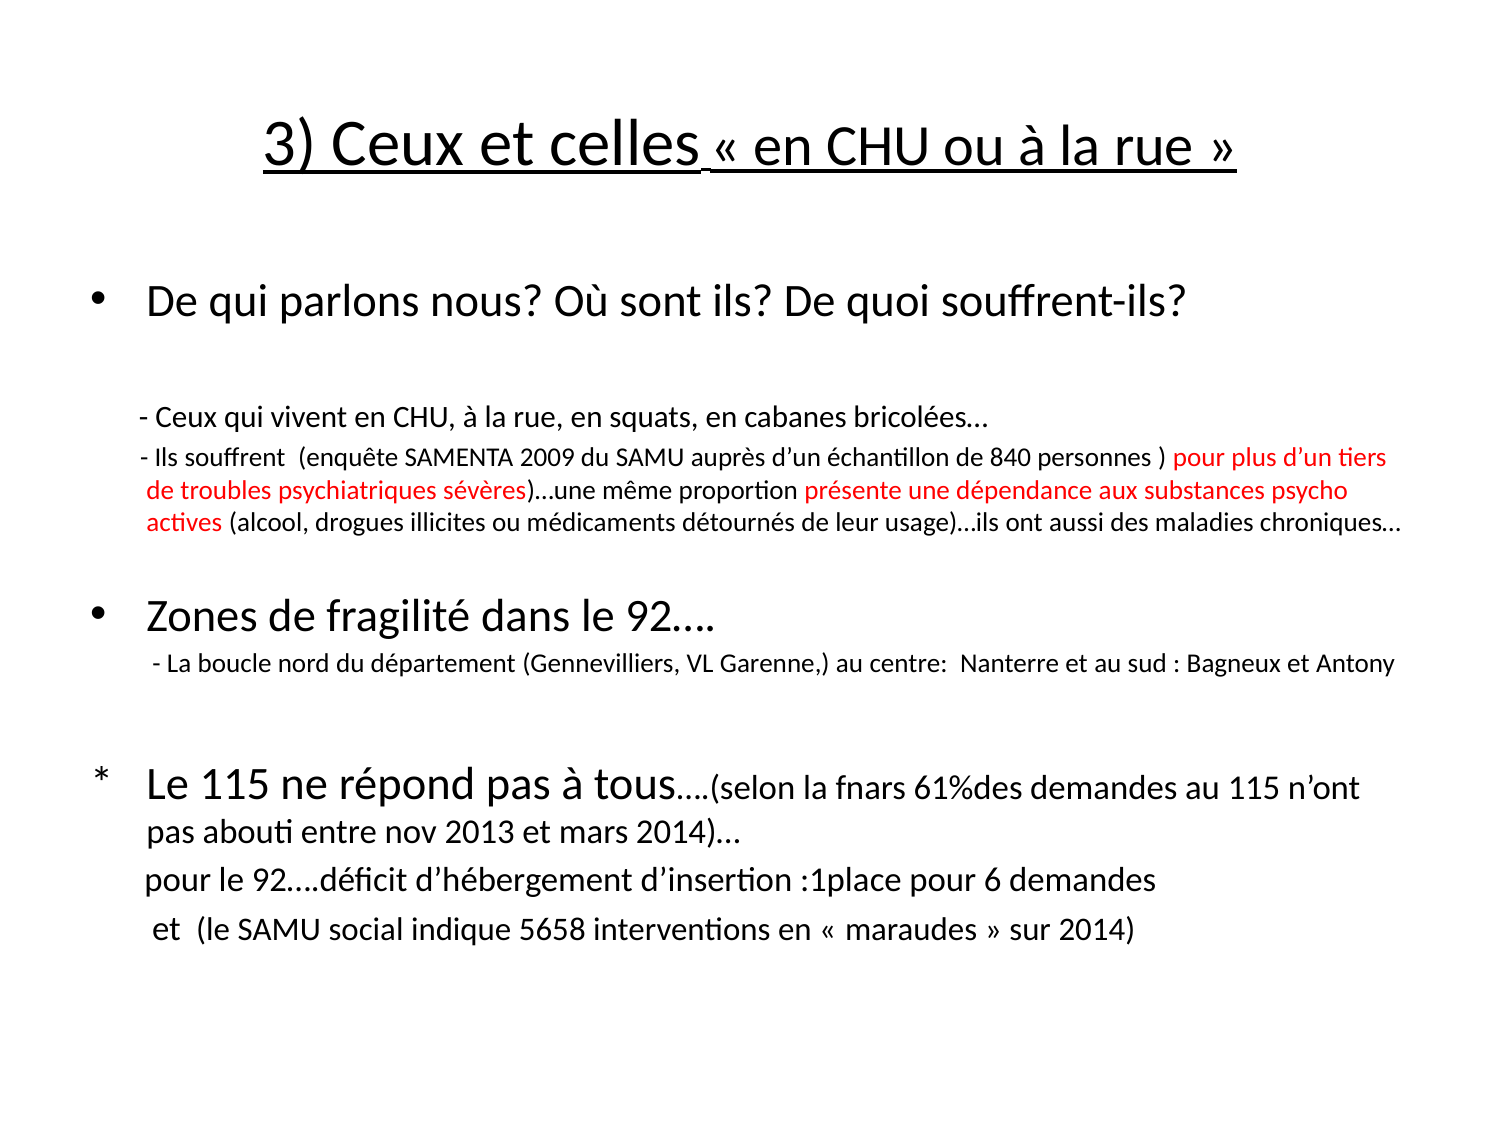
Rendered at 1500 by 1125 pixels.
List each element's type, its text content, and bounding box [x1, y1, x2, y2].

title 3) Ceux et celles « en CHU ou à la rue » [75, 45, 1425, 233]
list De qui parlons nous? Où sont ils? De quoi souffrent-ils? - Ceux qui vivent en CHU, à la rue, en squats, en cabanes bricolées… - Ils souffrent (enquête SAMENTA 2009 du SAMU auprès d’un échantillon de 840 personnes ) pour plus d’un tiers de troubles psychiatriques sévères)…une même proportion présente une dépendance aux substances psycho actives (alcool, drogues illicites ou médicaments détournés de leur usage)…ils ont aussi des maladies chroniques… Zones de fragilité dans le 92…. - La boucle nord du département (Gennevilliers, VL Garenne,) au centre: Nanterre et au sud : Bagneux et Antony * Le 115 ne répond pas à tous….(selon la fnars 61%des demandes au 115 n’ont pas abouti entre nov 2013 et mars 2014)… pour le 92….déficit d’hébergement d’insertion :1place pour 6 demandes et (le SAMU social indique 5658 interventions en « maraudes » sur 2014) [75, 262, 1425, 1005]
